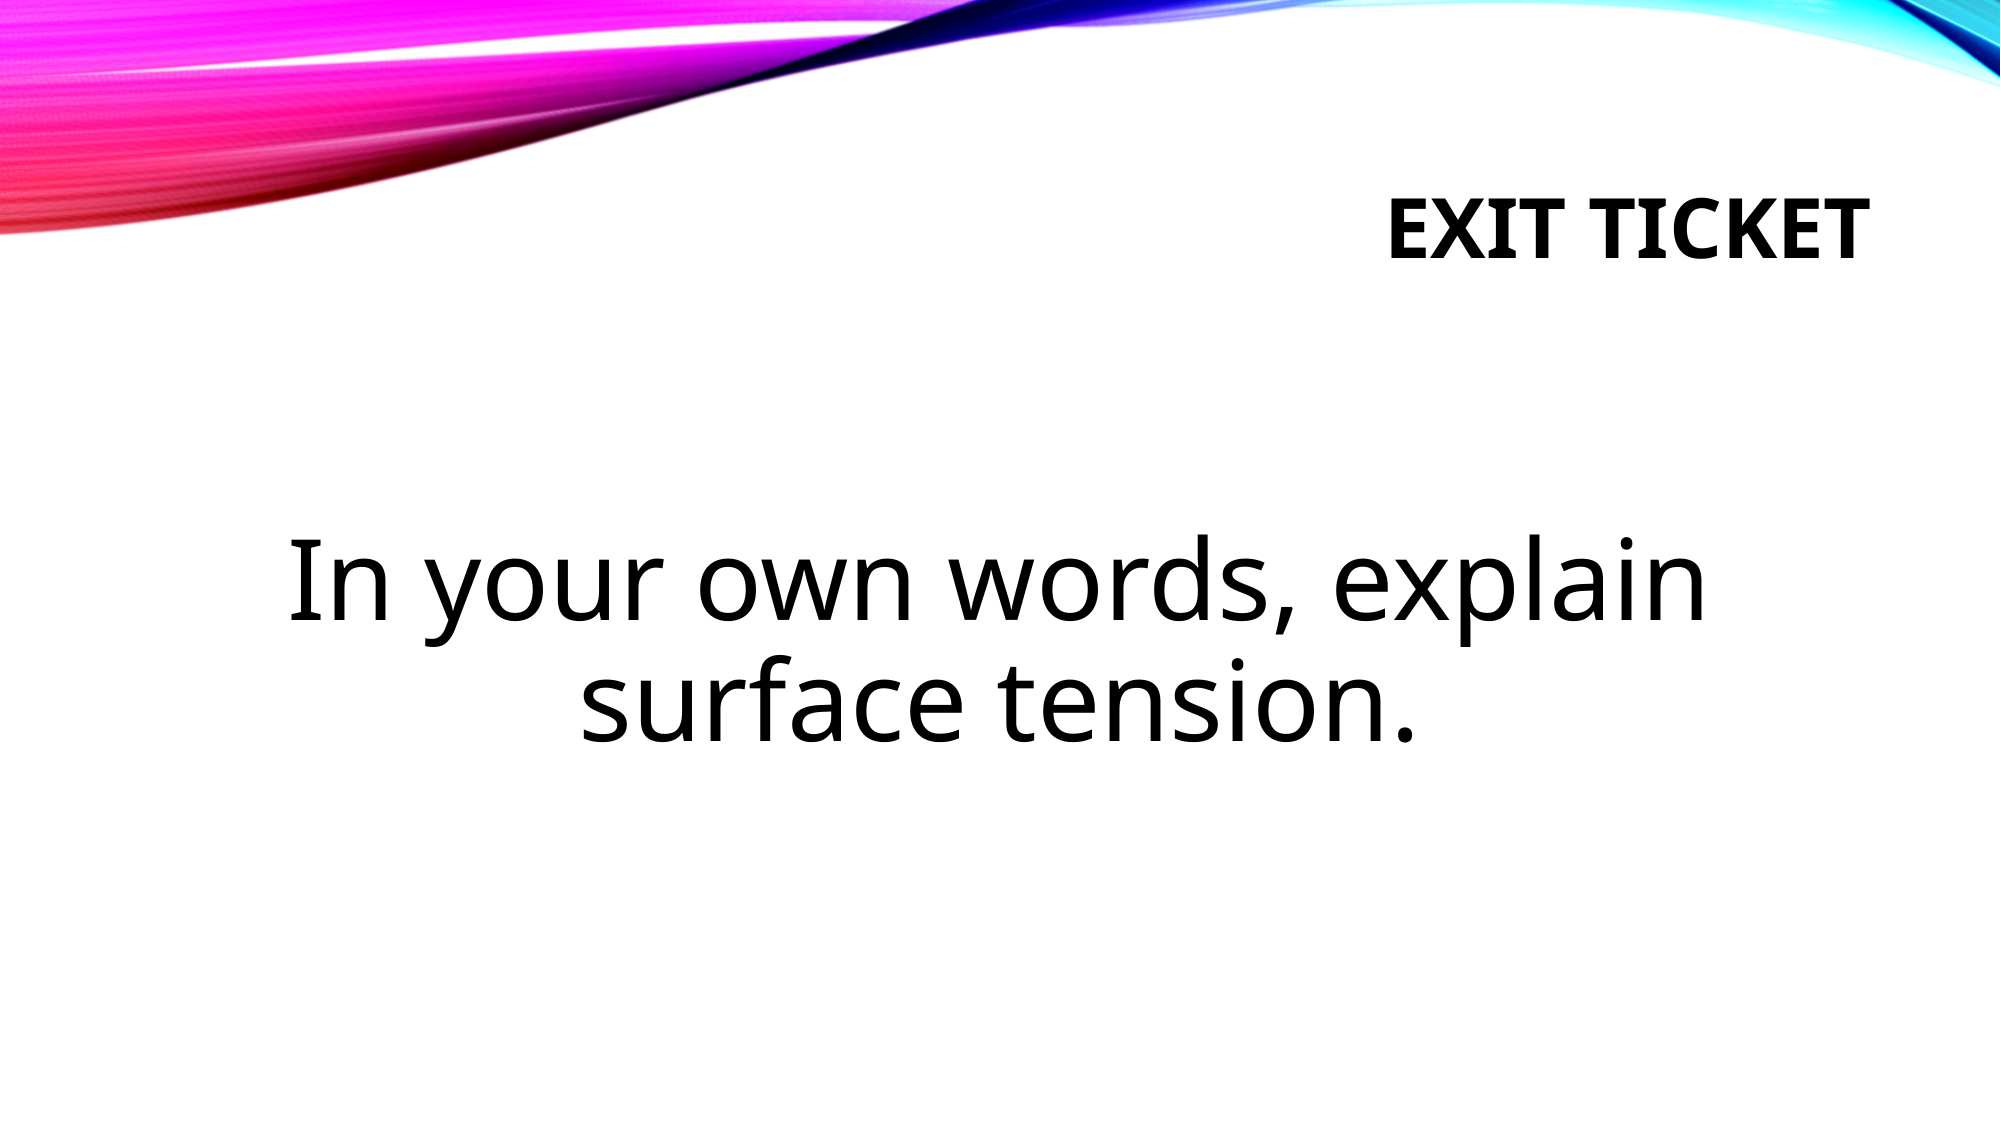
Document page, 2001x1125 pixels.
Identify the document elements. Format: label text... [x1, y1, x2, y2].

picture [0, 0, 2000, 237]
picture [1890, 0, 2000, 75]
list In your own words, explain surface tension. [112, 360, 1888, 1021]
title Exit Ticket [474, 125, 1888, 338]
picture [1910, 0, 2000, 45]
